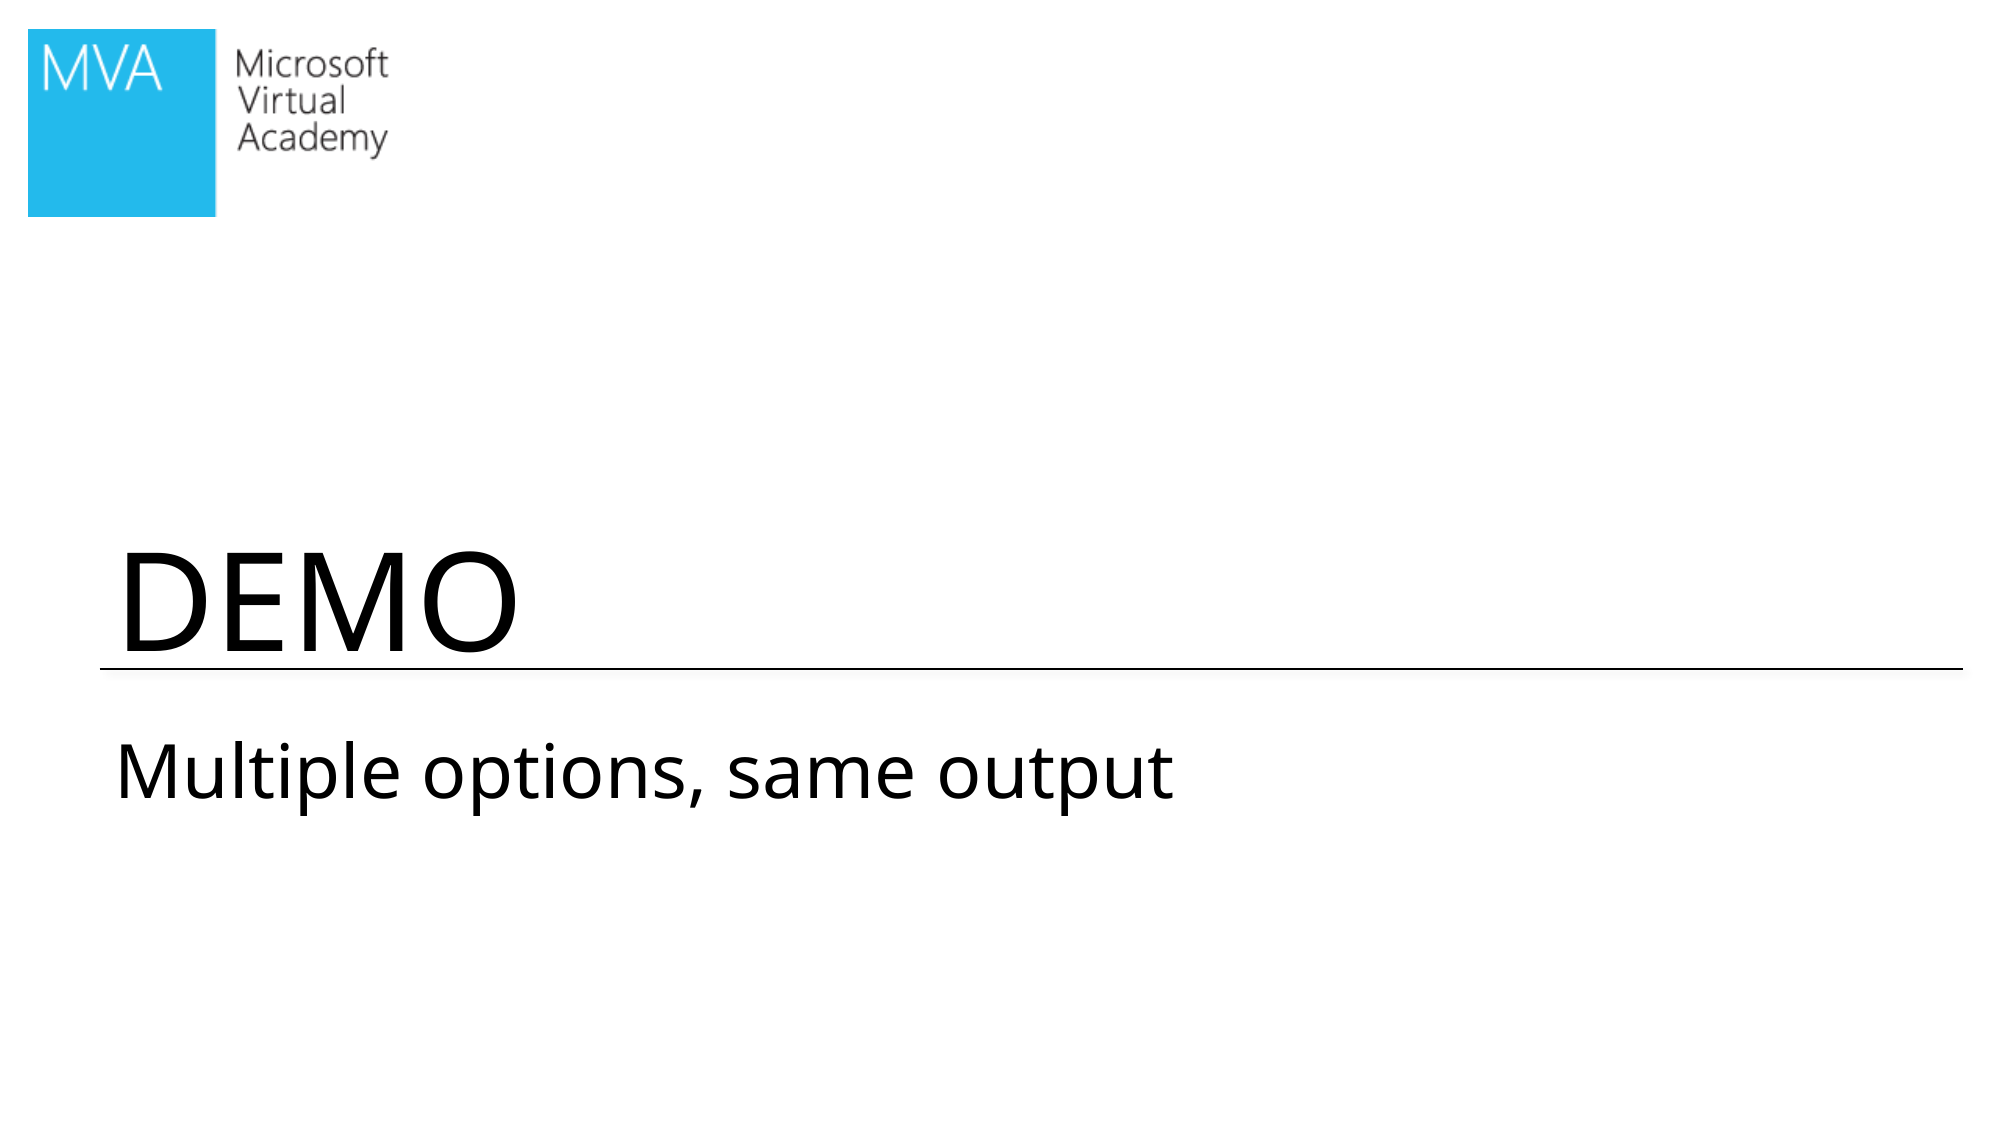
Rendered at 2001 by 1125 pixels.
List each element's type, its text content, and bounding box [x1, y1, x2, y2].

picture [28, 29, 497, 217]
title Multiple options, same output [99, 733, 1976, 1009]
